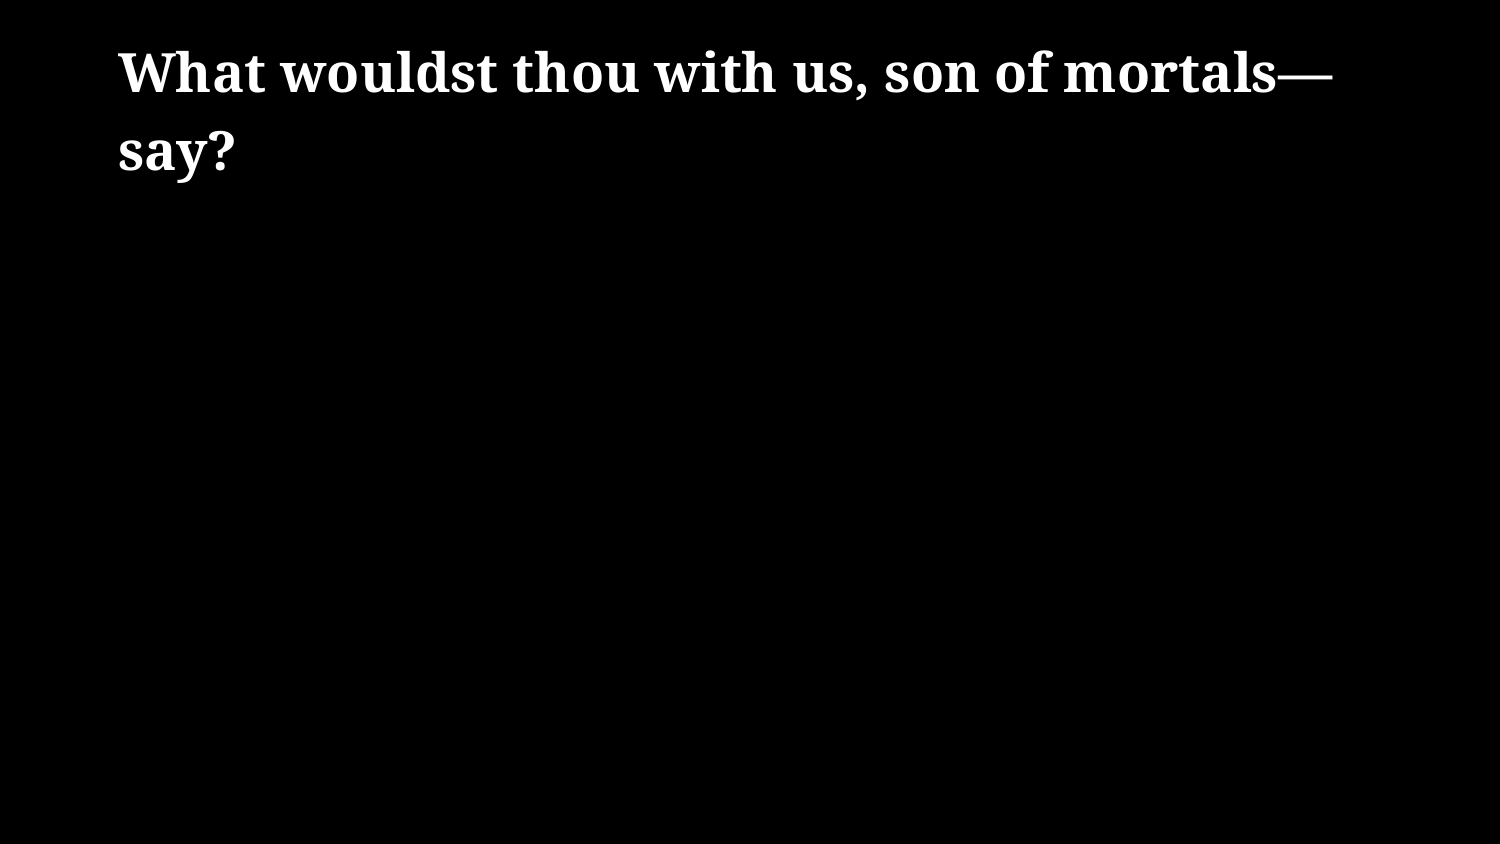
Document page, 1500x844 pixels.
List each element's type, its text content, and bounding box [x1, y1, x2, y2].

title What wouldst thou with us, son of mortals—say? [103, 17, 1397, 299]
